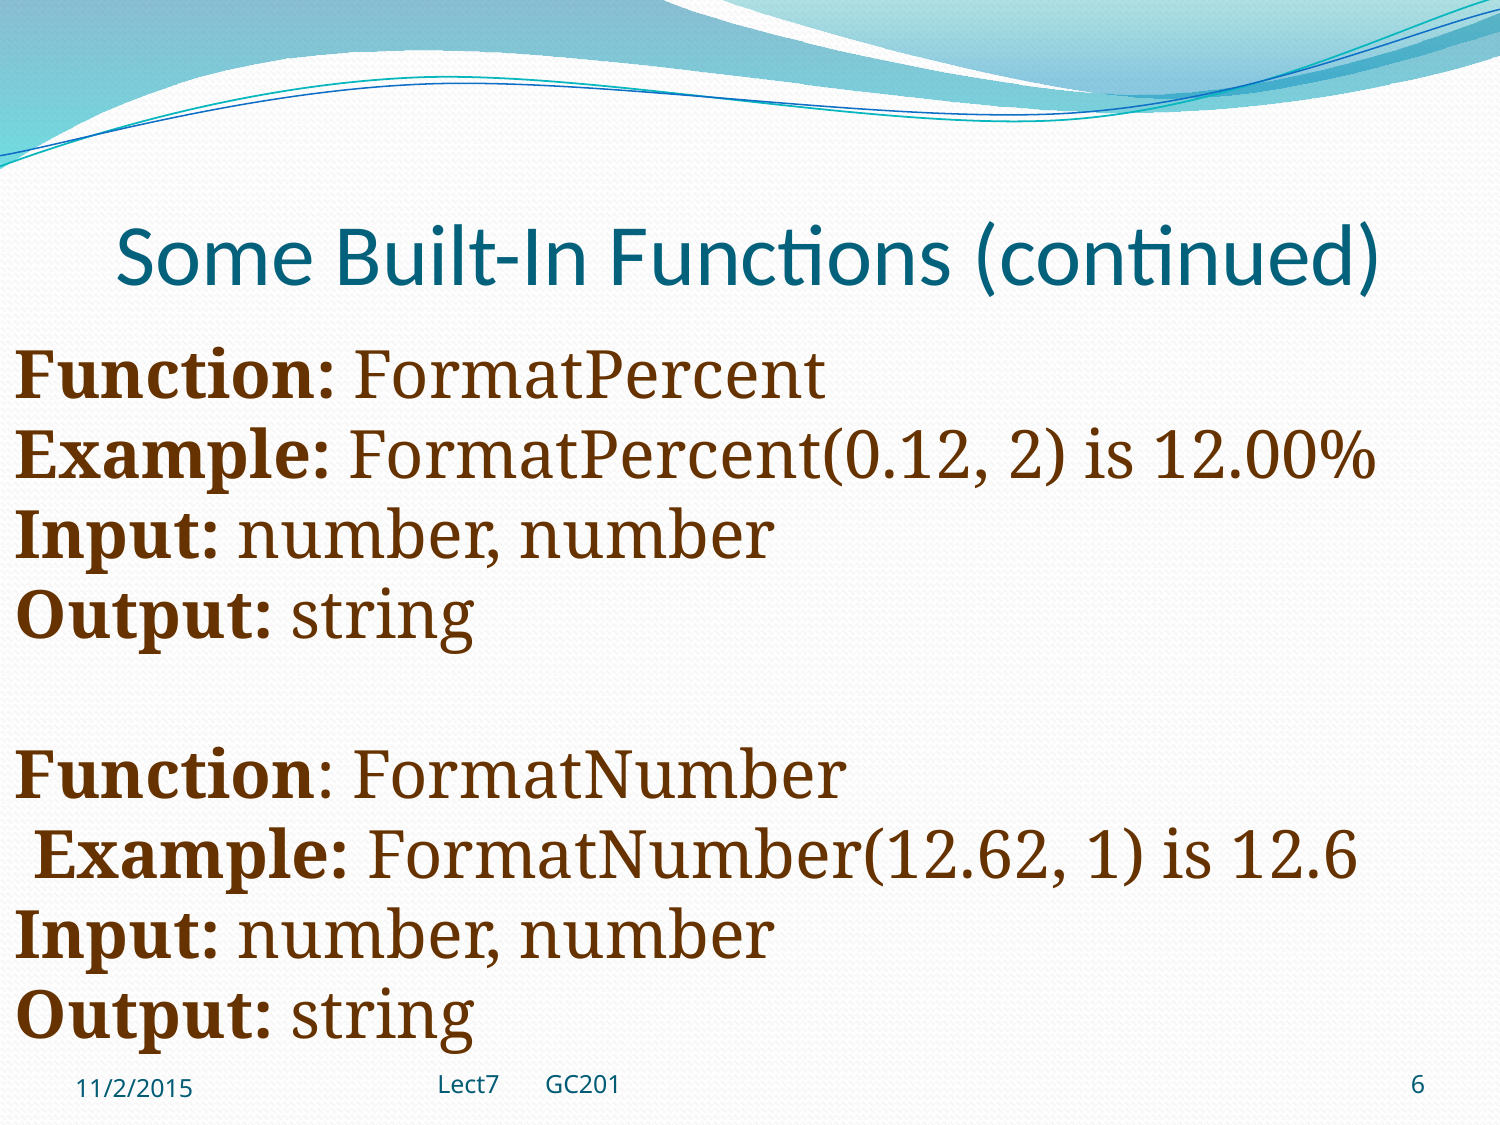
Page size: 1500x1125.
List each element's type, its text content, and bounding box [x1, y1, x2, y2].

text_box Function: FormatPercent Example: FormatPercent(0.12, 2) is 12.00% Input: number, number Output: string Function: FormatNumber Example: FormatNumber(12.62, 1) is 12.6 Input: number, number Output: string [0, 324, 1450, 1125]
title Some Built-In Functions (continued) [75, 115, 1425, 303]
footer Lect7 GC201 [437, 1042, 988, 1103]
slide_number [75, 1042, 425, 1103]
